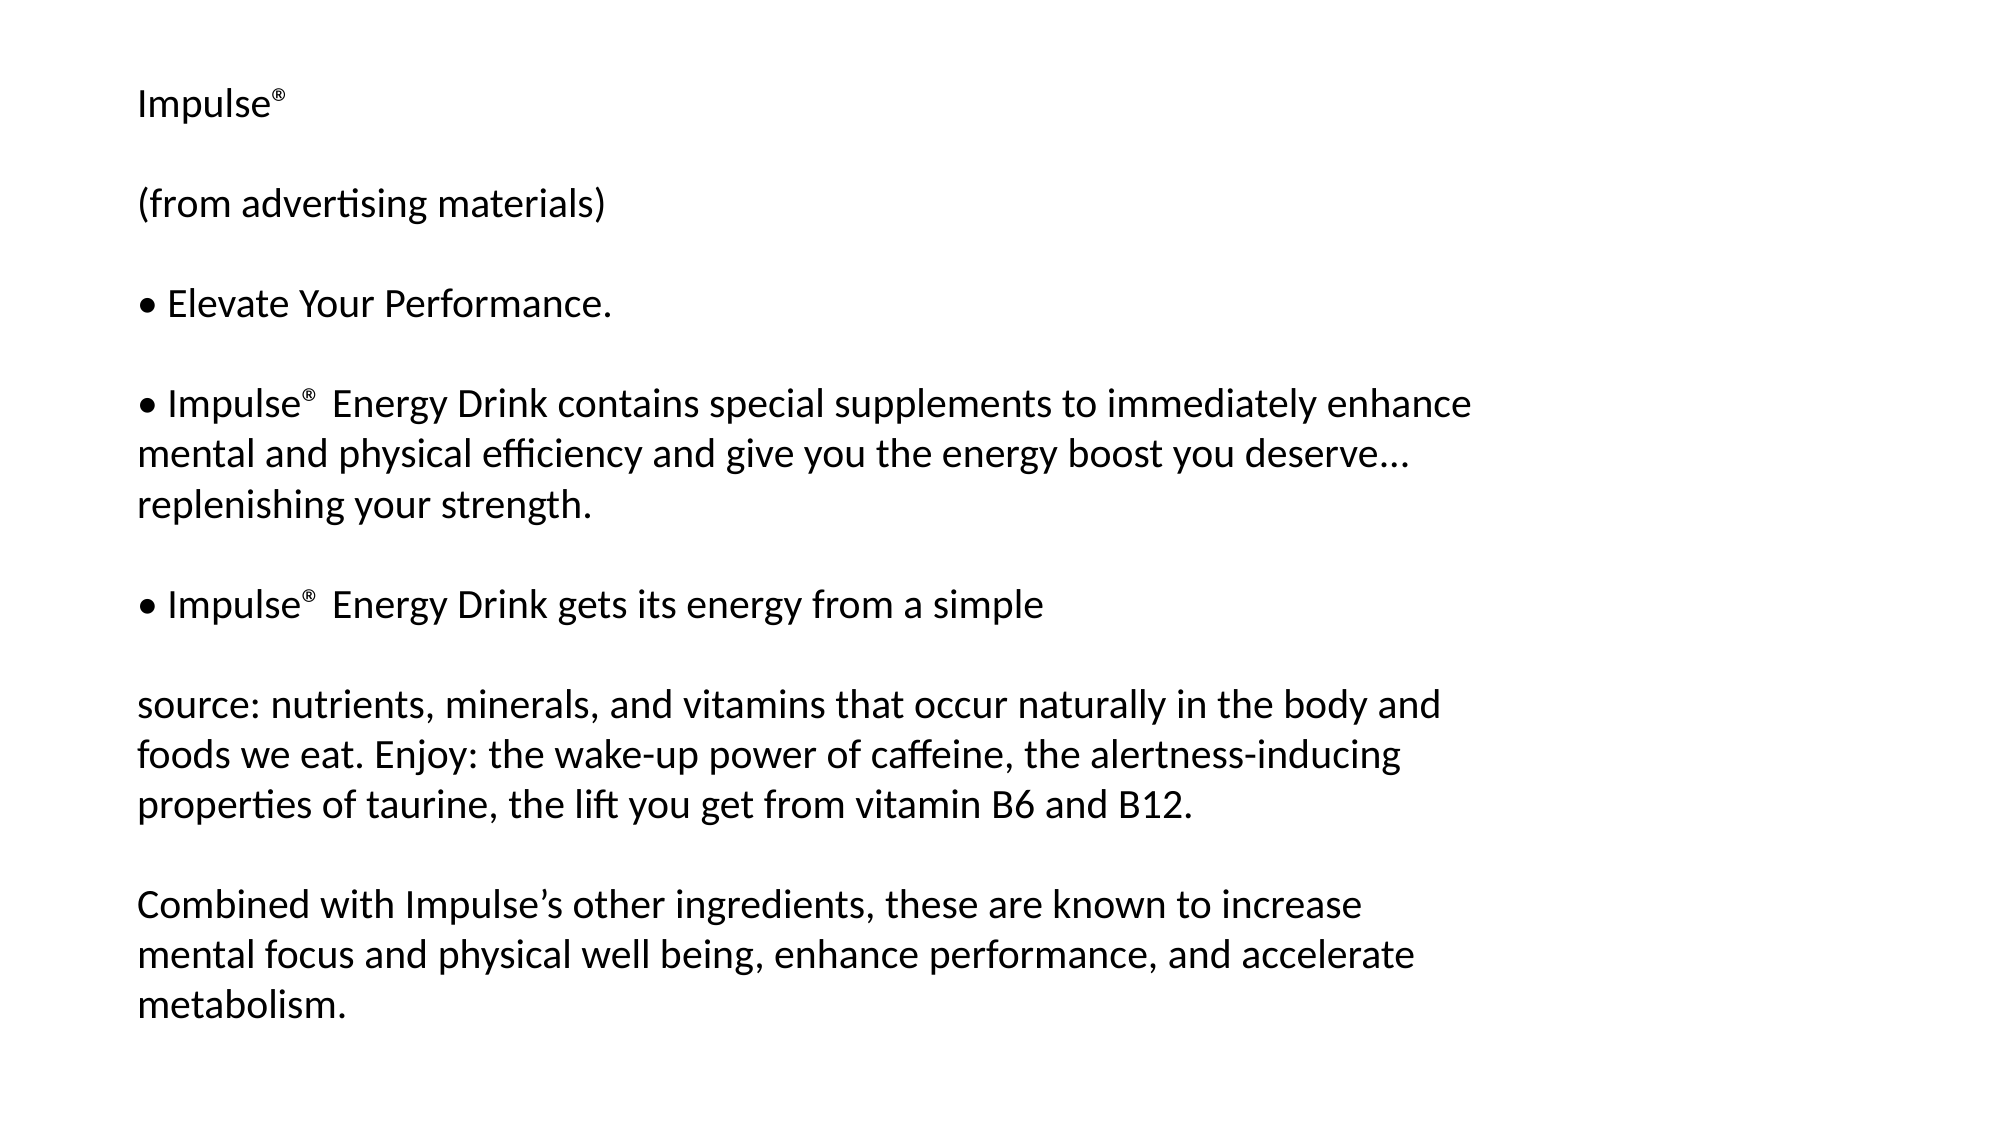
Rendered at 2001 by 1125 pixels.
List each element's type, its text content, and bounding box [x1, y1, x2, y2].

text_box Impulse® (from advertising materials) • Elevate Your Performance. • Impulse® Energy Drink contains special supplements to immediately enhance mental and physical efficiency and give you the energy boost you deserve... replenishing your strength. • Impulse® Energy Drink gets its energy from a simple source: nutrients, minerals, and vitamins that occur naturally in the body and foods we eat. Enjoy: the wake-up power of caffeine, the alertness-inducing properties of taurine, the lift you get from vitamin B6 and B12. Combined with Impulse’s other ingredients, these are known to increase mental focus and physical well being, enhance performance, and accelerate metabolism. [122, 68, 1503, 1034]
